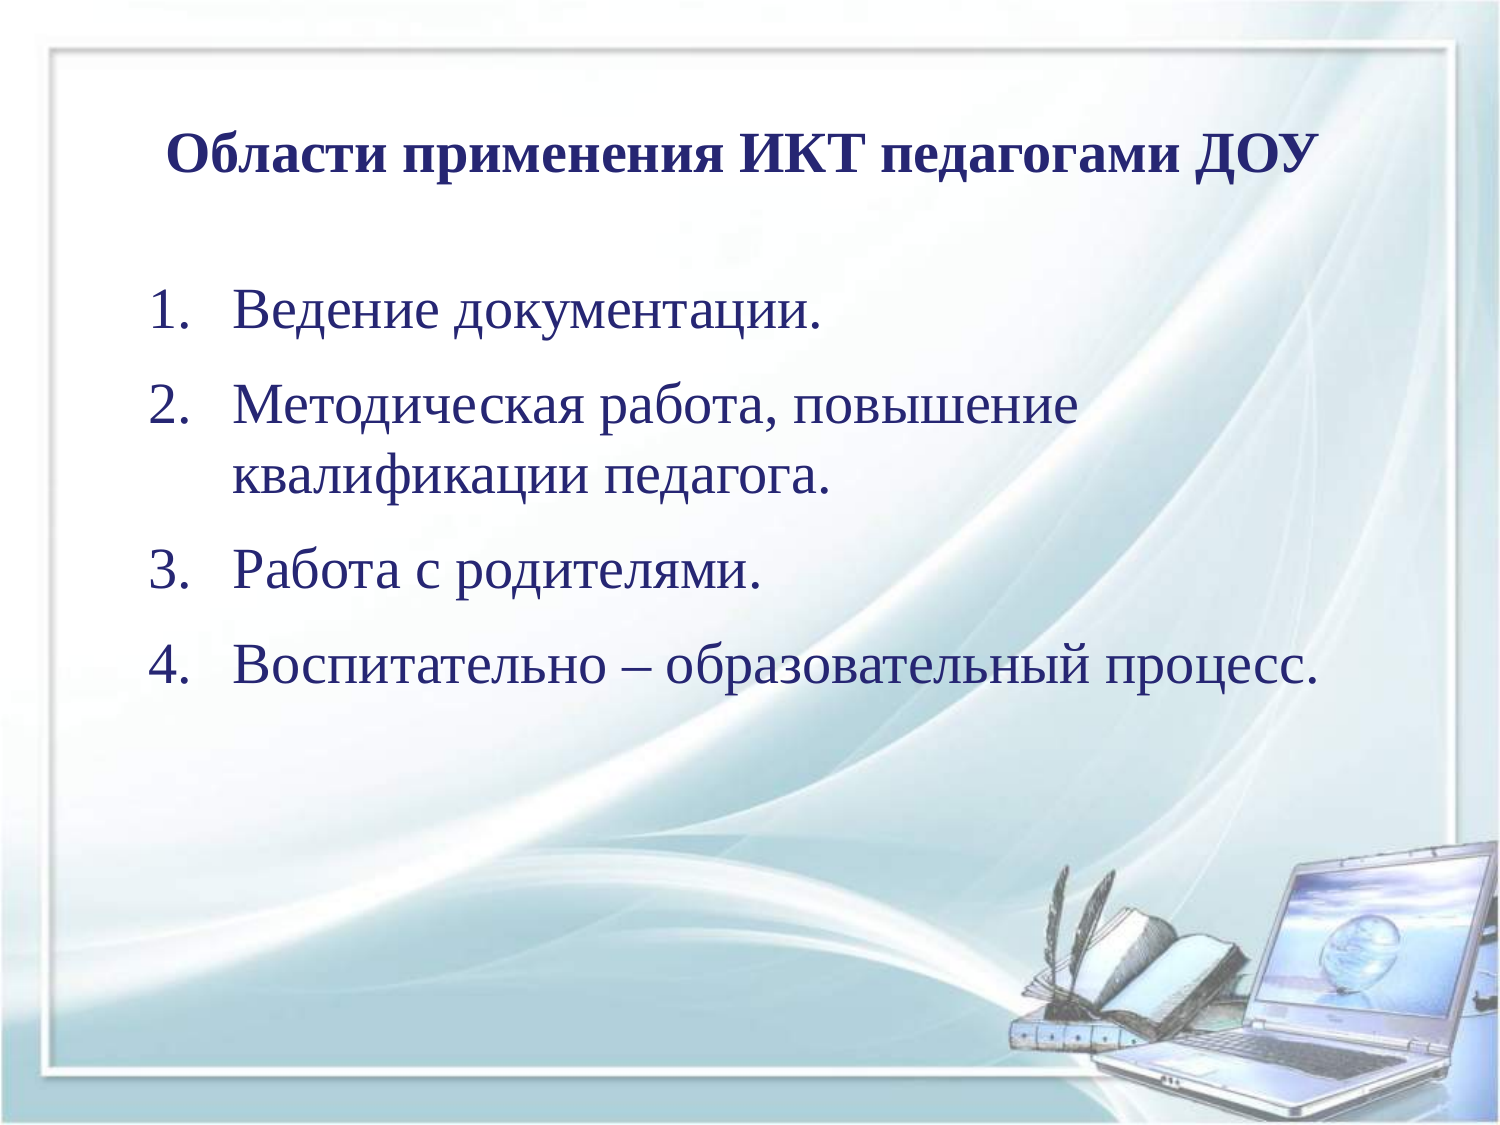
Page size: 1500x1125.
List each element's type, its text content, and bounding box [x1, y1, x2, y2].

list Ведение документации. Методическая работа, повышение квалификации педагога. Работа с родителями. Воспитательно – образовательный процесс. [75, 262, 1425, 1005]
picture [0, 0, 1500, 1125]
title Области применения ИКТ педагогами ДОУ [75, 66, 1425, 233]
